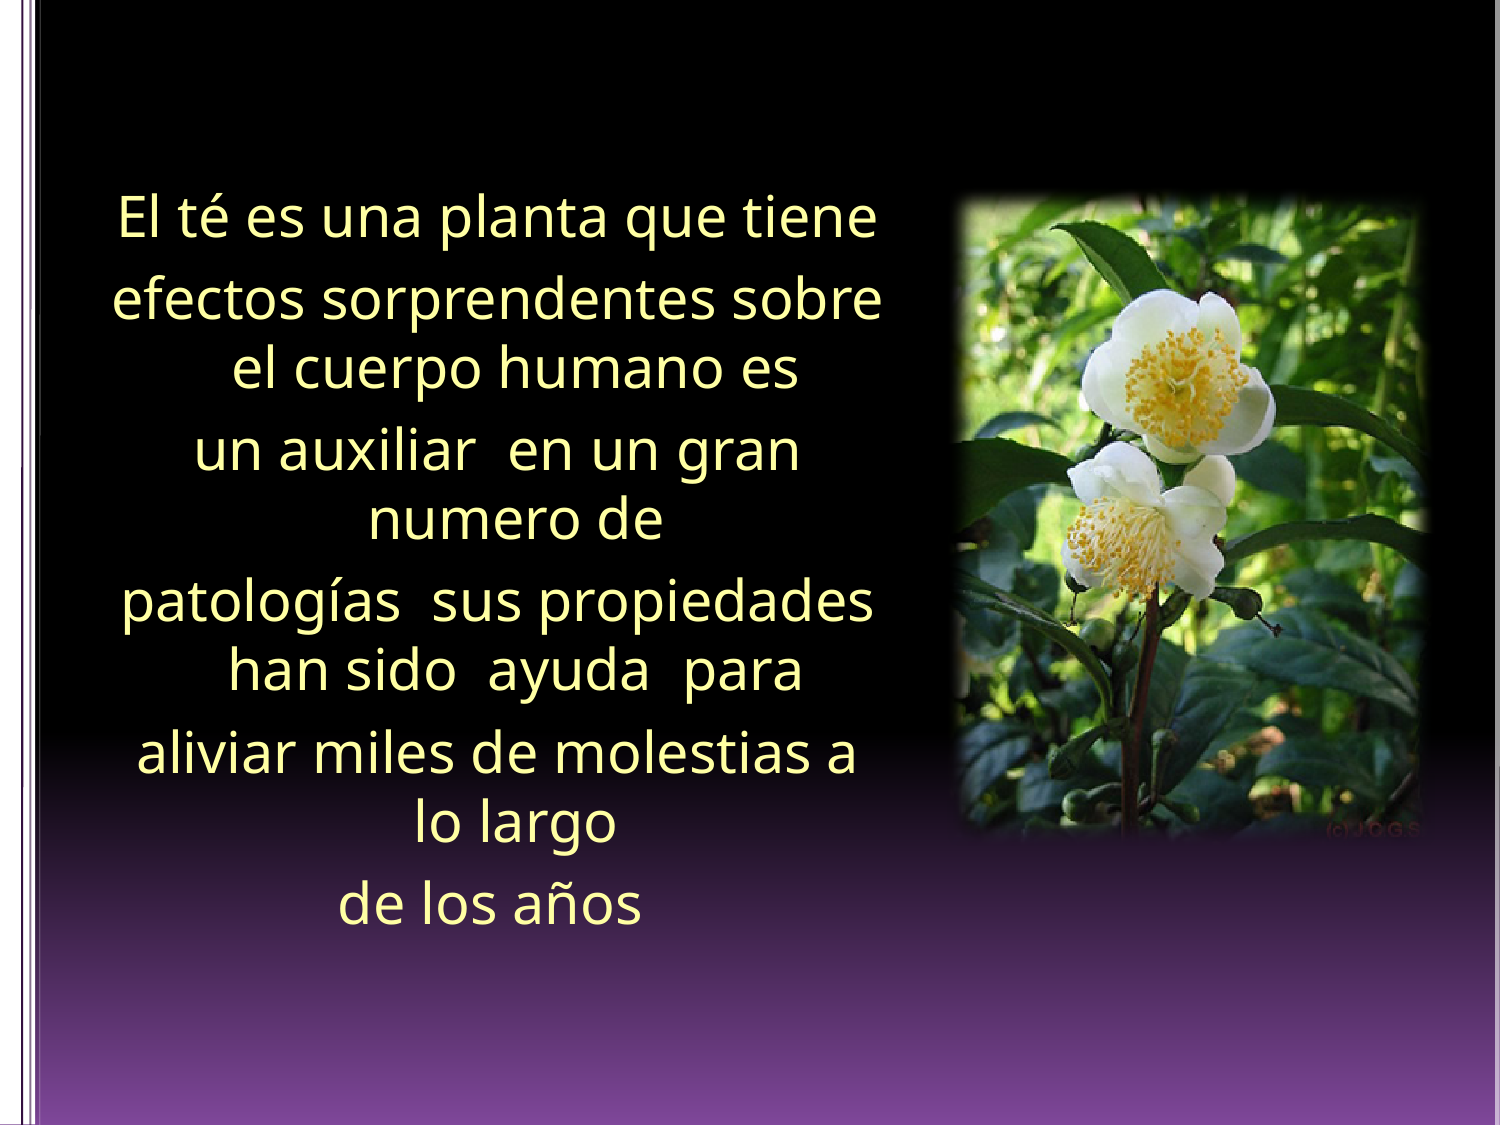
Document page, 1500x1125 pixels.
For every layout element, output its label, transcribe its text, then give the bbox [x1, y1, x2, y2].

picture [945, 184, 1436, 847]
list El té es una planta que tiene efectos sorprendentes sobre el cuerpo humano es un auxiliar en un gran numero de patologías sus propiedades han sido ayuda para aliviar miles de molestias a lo largo de los años [64, 90, 906, 994]
